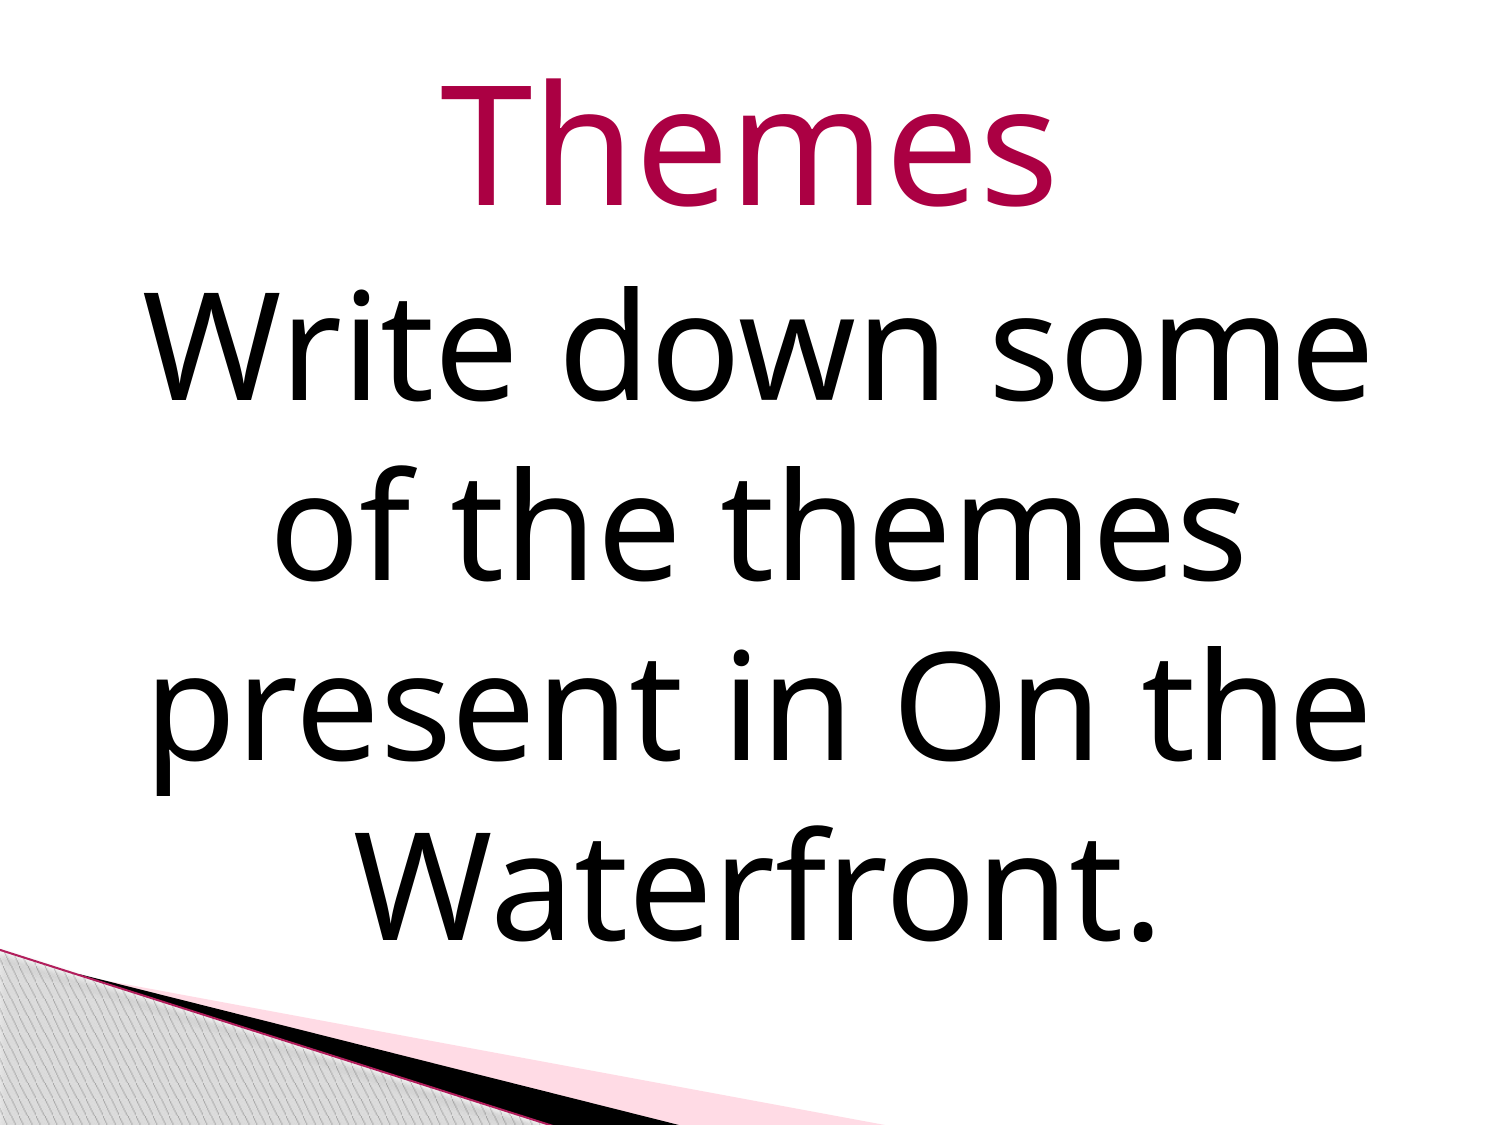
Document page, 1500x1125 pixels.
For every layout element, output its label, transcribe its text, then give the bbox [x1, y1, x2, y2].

list Write down some of the themes present in On the Waterfront. [75, 243, 1425, 986]
title Themes [75, 45, 1425, 233]
